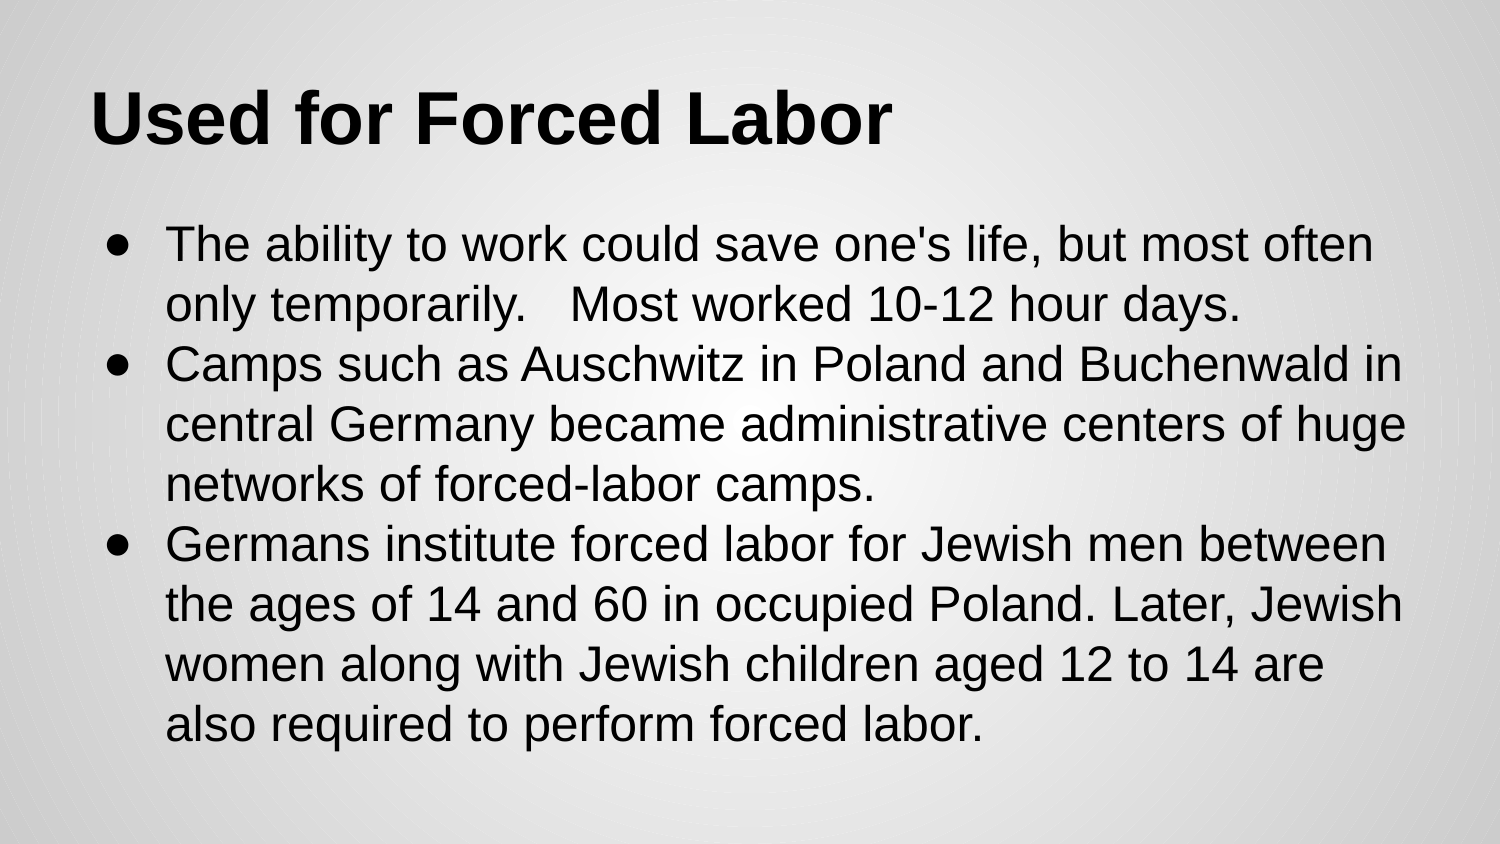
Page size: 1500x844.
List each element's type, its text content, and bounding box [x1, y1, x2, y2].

list The ability to work could save one's life, but most often only temporarily. Most worked 10-12 hour days. Camps such as Auschwitz in Poland and Buchenwald in central Germany became administrative centers of huge networks of forced-labor camps. Germans institute forced labor for Jewish men between the ages of 14 and 60 in occupied Poland. Later, Jewish women along with Jewish children aged 12 to 14 are also required to perform forced labor. [75, 196, 1425, 808]
title Used for Forced Labor [75, 33, 1425, 175]
